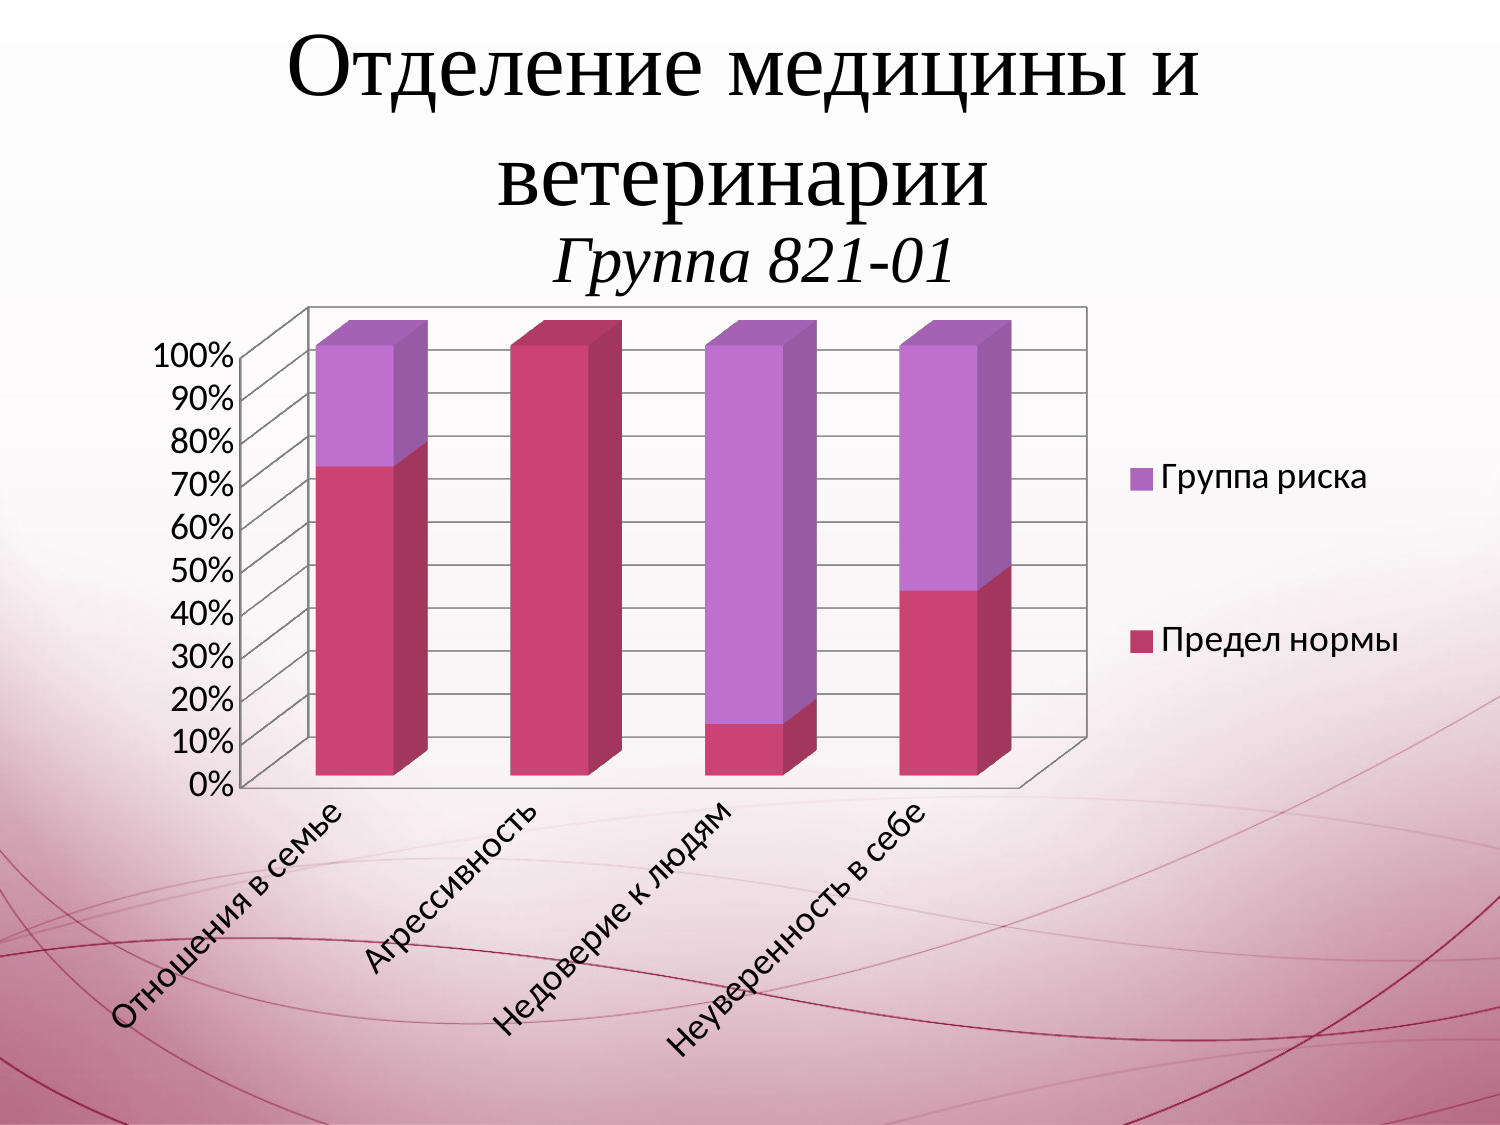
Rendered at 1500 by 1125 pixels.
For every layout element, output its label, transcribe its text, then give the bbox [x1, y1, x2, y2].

title Отделение медицины и ветеринарии [29, 19, 1459, 209]
chart [76, 290, 1424, 1083]
subtitle Группа 821-01 [76, 208, 1436, 1047]
